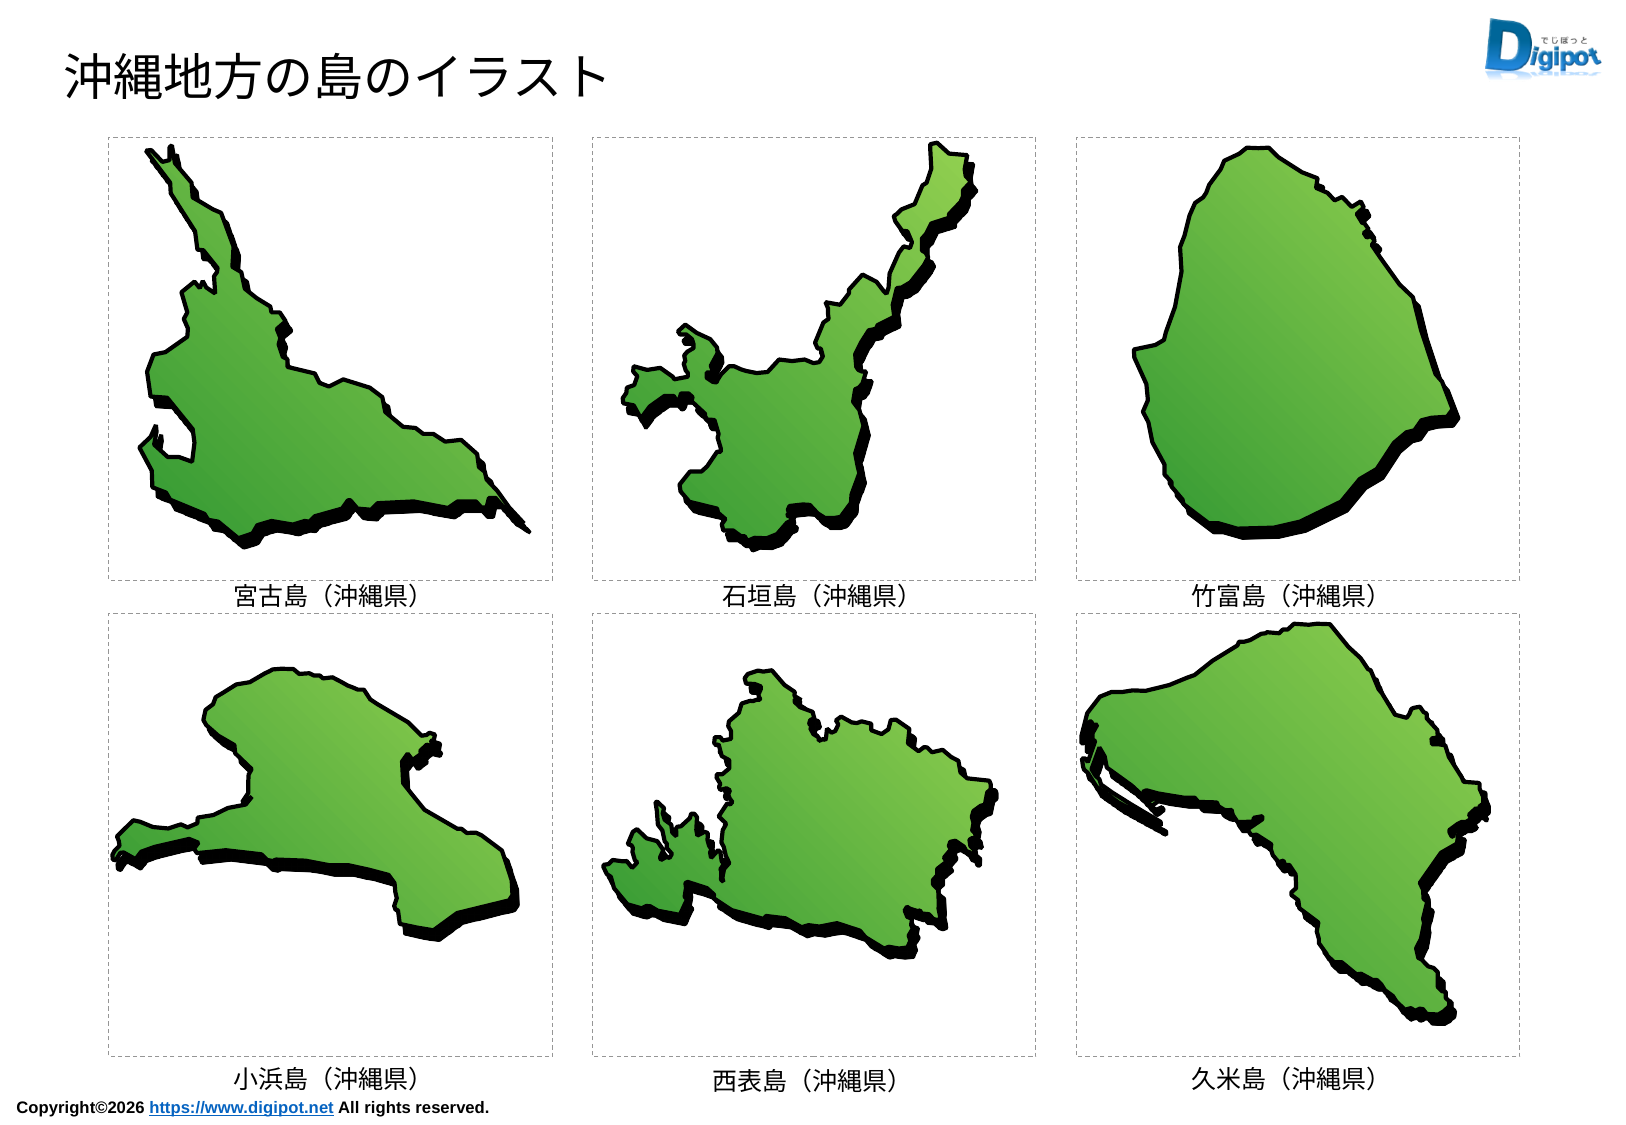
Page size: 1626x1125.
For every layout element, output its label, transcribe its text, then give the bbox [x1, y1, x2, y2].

text_box [602, 669, 992, 950]
text_box [138, 144, 525, 540]
picture [1485, 18, 1602, 82]
text_box 久米島（沖縄県） [1176, 1056, 1407, 1101]
text_box 宮古島（沖縄県） [218, 573, 449, 619]
text_box [1132, 146, 1454, 530]
text_box [621, 141, 972, 542]
text_box 小浜島（沖縄県） [218, 1056, 449, 1101]
text_box 竹富島（沖縄県） [1176, 573, 1407, 619]
text_box [1080, 622, 1485, 1016]
text_box [111, 667, 514, 932]
text_box 石垣島（沖縄県） [708, 573, 938, 619]
text_box 沖縄地方の島のイラスト [48, 38, 628, 113]
text_box 西表島（沖縄県） [697, 1058, 928, 1103]
